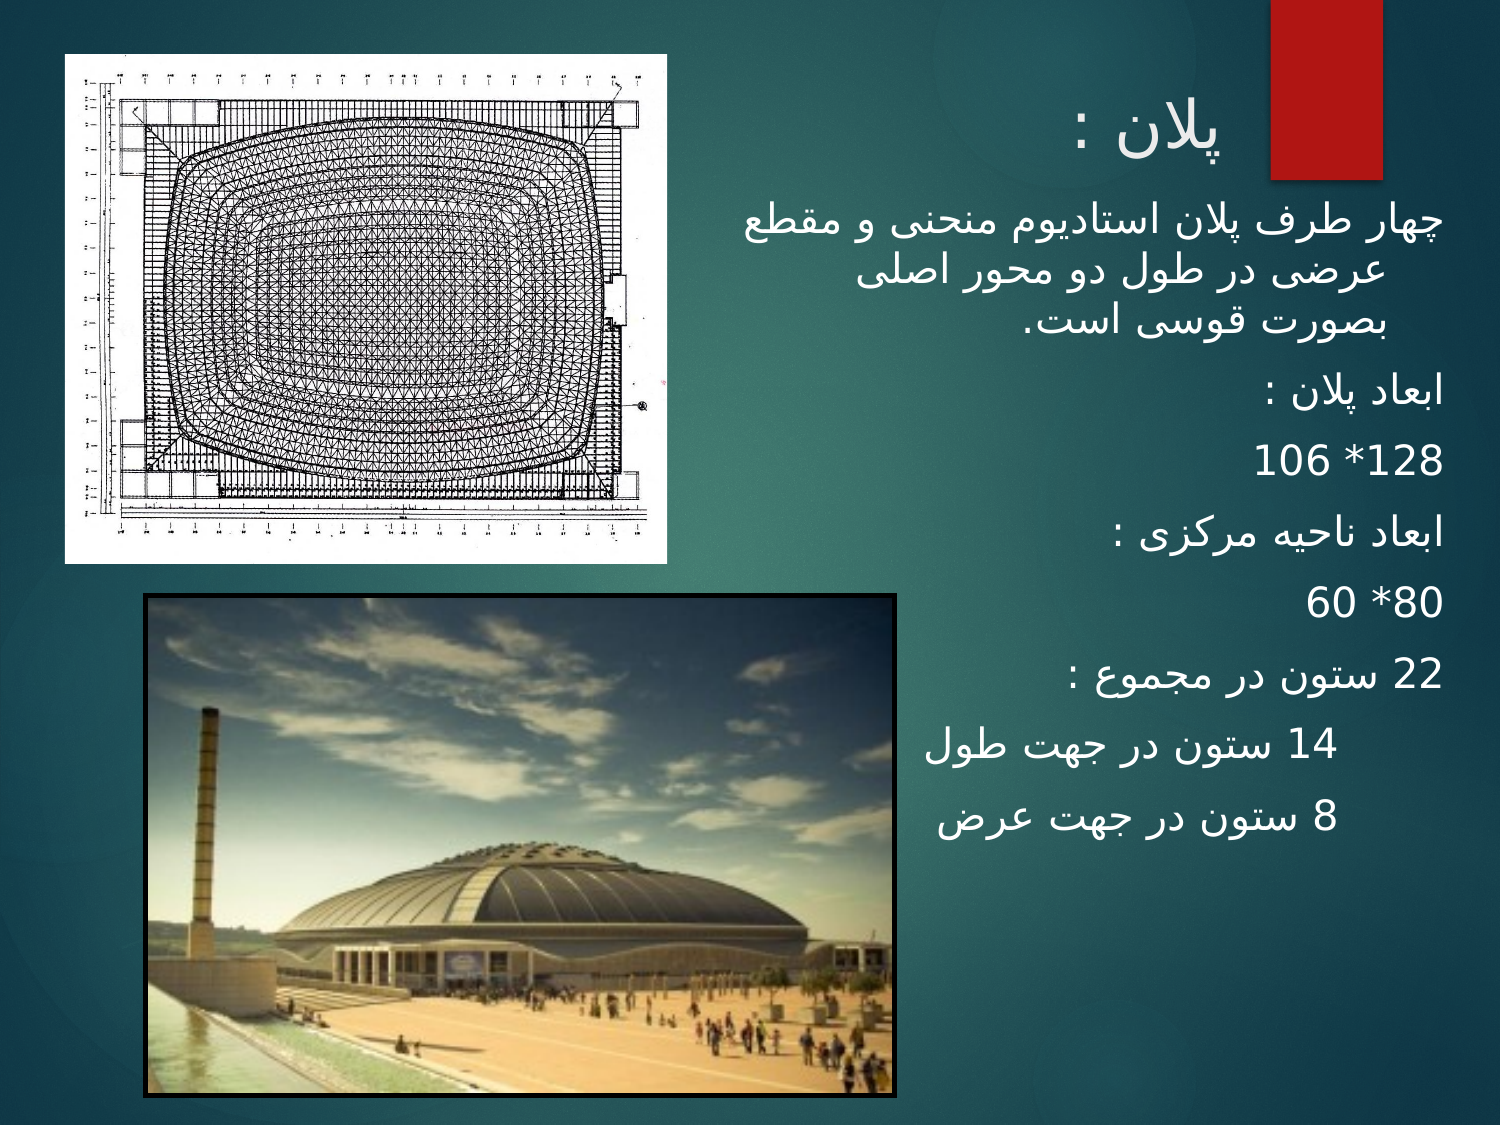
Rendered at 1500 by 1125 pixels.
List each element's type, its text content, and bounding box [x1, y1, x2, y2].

picture [147, 597, 893, 1094]
list چهار طرف پلان استادیوم منحنی و مقطع عرضی در طول دو محور اصلی بصورت قوسی است. ابعاد پلان : 128* 106 ابعاد ناحیه مرکزی : 80* 60 22 ستون در مجموع : 14 ستون در جهت طول 8 ستون در جهت عرض [714, 184, 1461, 1094]
picture [64, 54, 668, 565]
title پلان : [674, 74, 1237, 304]
